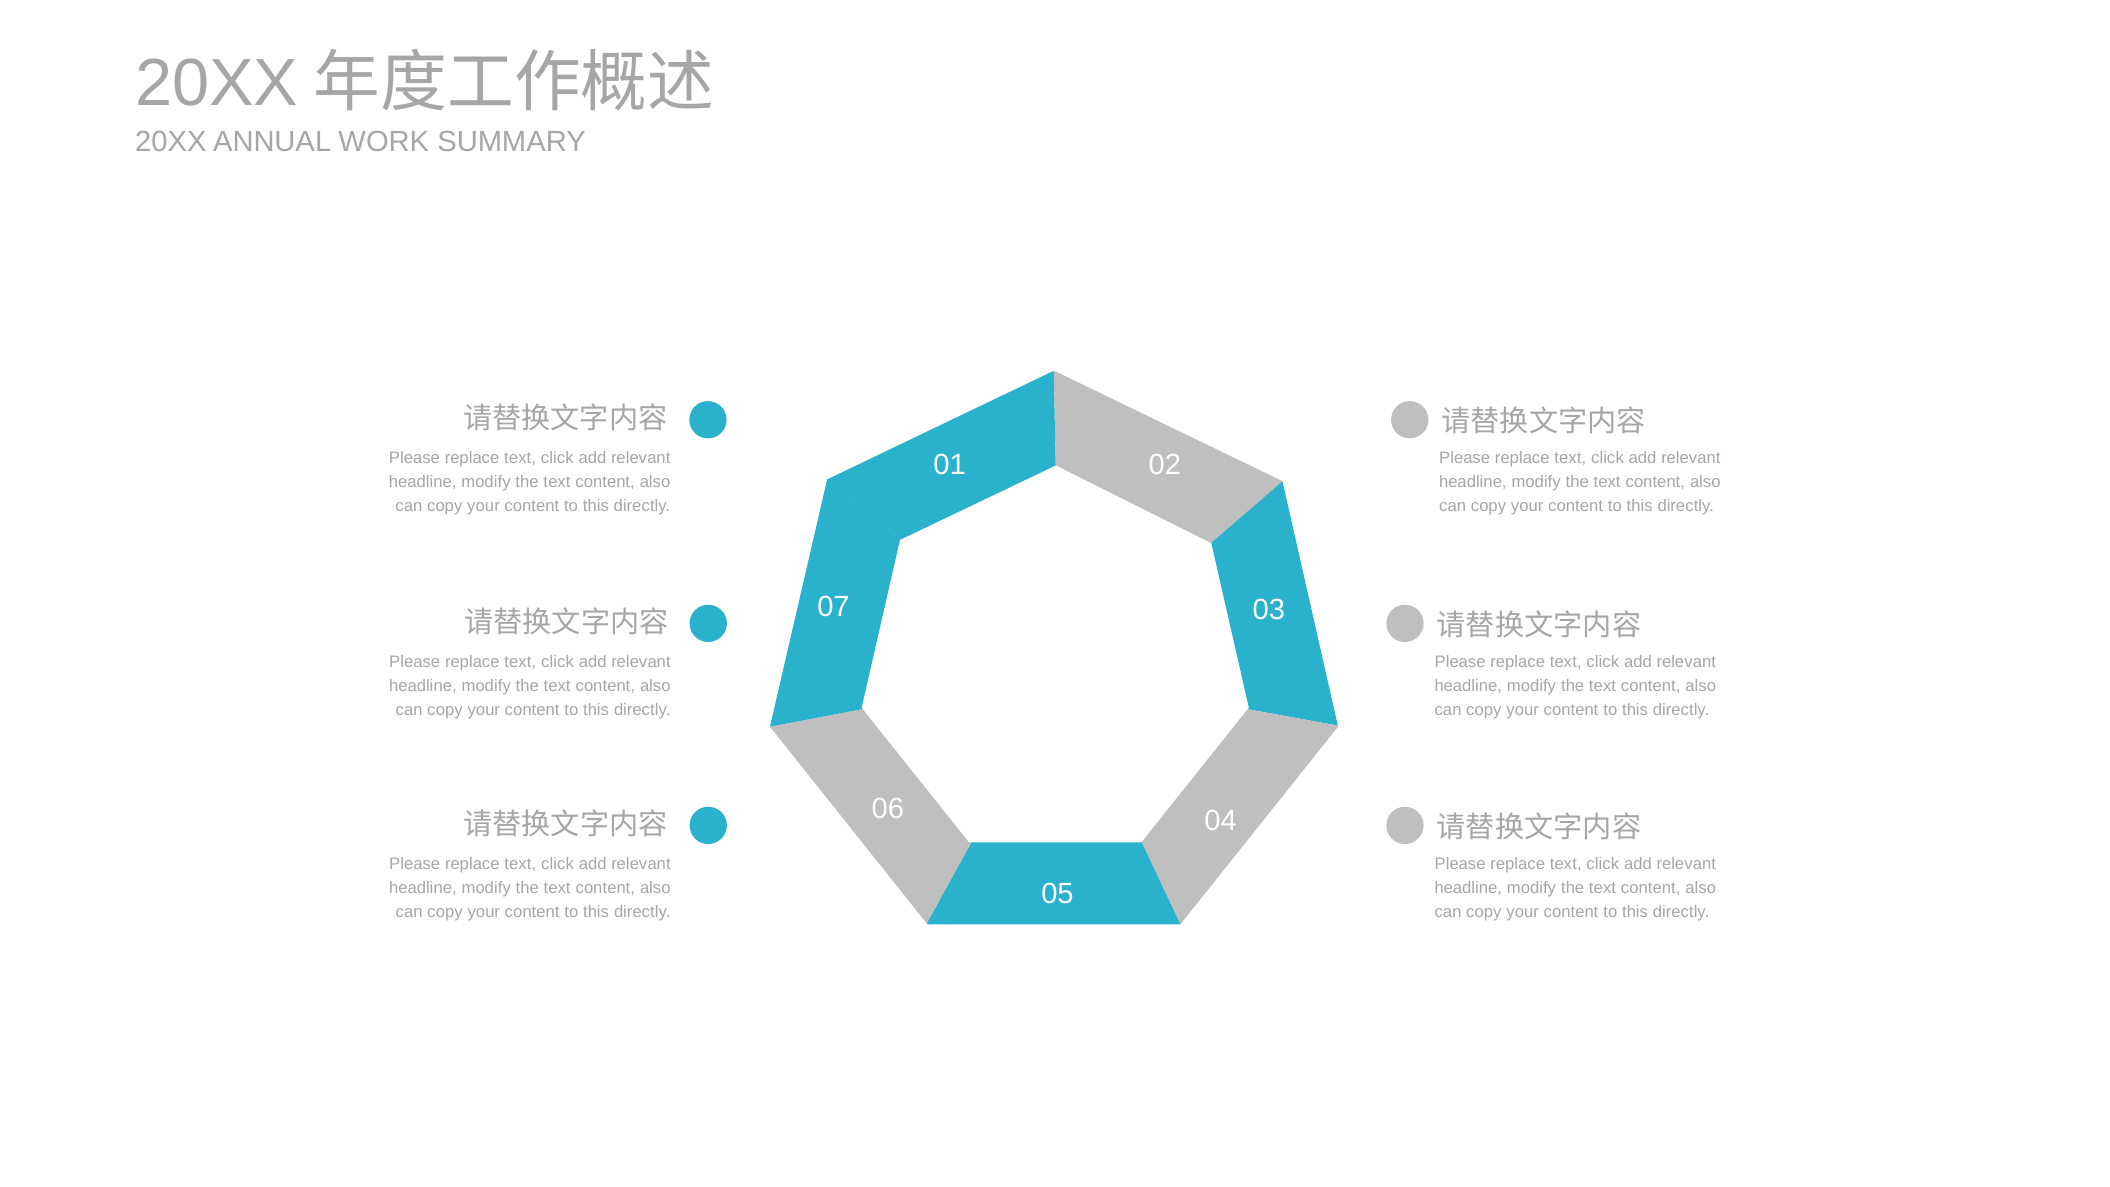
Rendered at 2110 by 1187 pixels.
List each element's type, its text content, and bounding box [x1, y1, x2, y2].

text_box Please replace text, click add relevant headline, modify the text content, also can copy your content to this directly. [369, 646, 672, 737]
text_box [1386, 604, 1424, 643]
text_box 请替换文字内容 [442, 394, 672, 434]
text_box 请替换文字内容 [1433, 597, 1668, 642]
text_box 20XX ANNUAL WORK SUMMARY [135, 122, 596, 158]
text_box [1391, 401, 1429, 439]
text_box [1386, 806, 1424, 845]
text_box Please replace text, click add relevant headline, modify the text content, also can copy your content to this directly. [1434, 848, 1729, 939]
text_box Please replace text, click add relevant headline, modify the text content, also can copy your content to this directly. [1434, 646, 1729, 737]
text_box 请替换文字内容 [1438, 394, 1673, 439]
text_box 请替换文字内容 [443, 799, 672, 840]
text_box Please replace text, click add relevant headline, modify the text content, also can copy your content to this directly. [369, 443, 671, 534]
text_box [689, 604, 727, 643]
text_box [769, 370, 1339, 925]
text_box 20XX年度工作概述 [135, 38, 783, 119]
text_box [689, 401, 727, 439]
text_box 请替换文字内容 [443, 597, 673, 638]
text_box [689, 806, 727, 845]
text_box Please replace text, click add relevant headline, modify the text content, also can copy your content to this directly. [1439, 443, 1733, 534]
text_box Please replace text, click add relevant headline, modify the text content, also can copy your content to this directly. [369, 848, 672, 939]
text_box 请替换文字内容 [1433, 799, 1668, 845]
